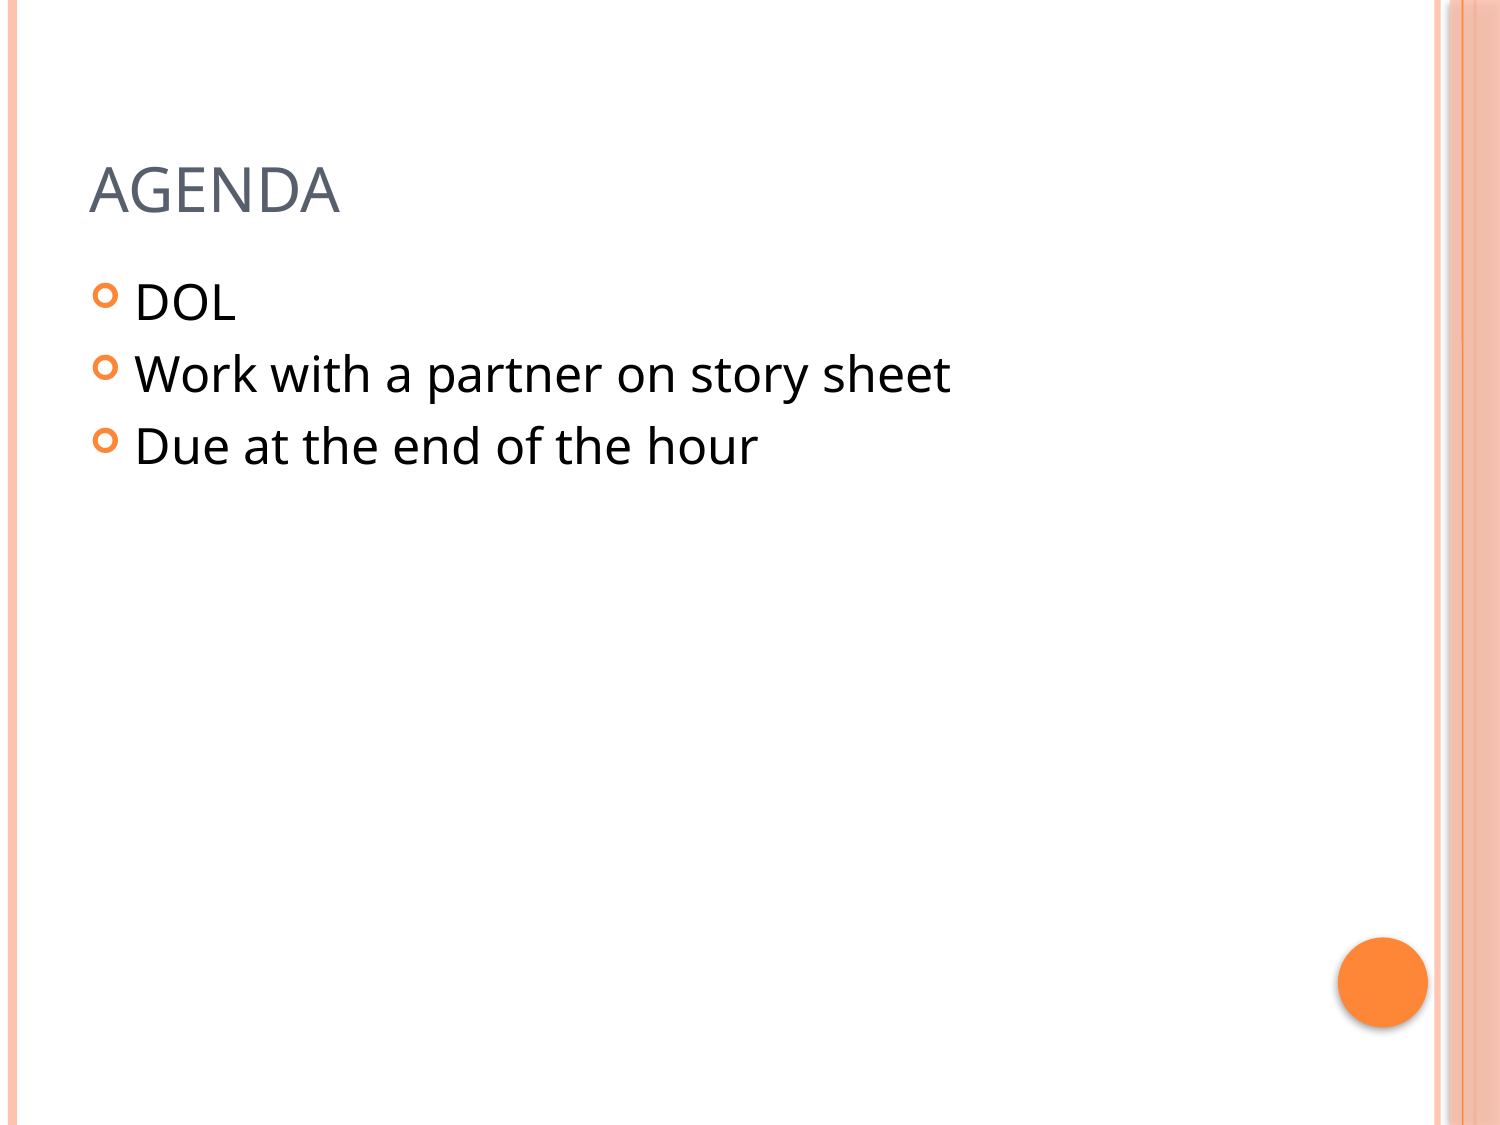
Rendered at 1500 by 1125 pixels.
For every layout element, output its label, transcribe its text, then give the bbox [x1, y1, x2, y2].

title Agenda [75, 45, 1300, 233]
list DOL Work with a partner on story sheet Due at the end of the hour [75, 262, 1300, 1062]
